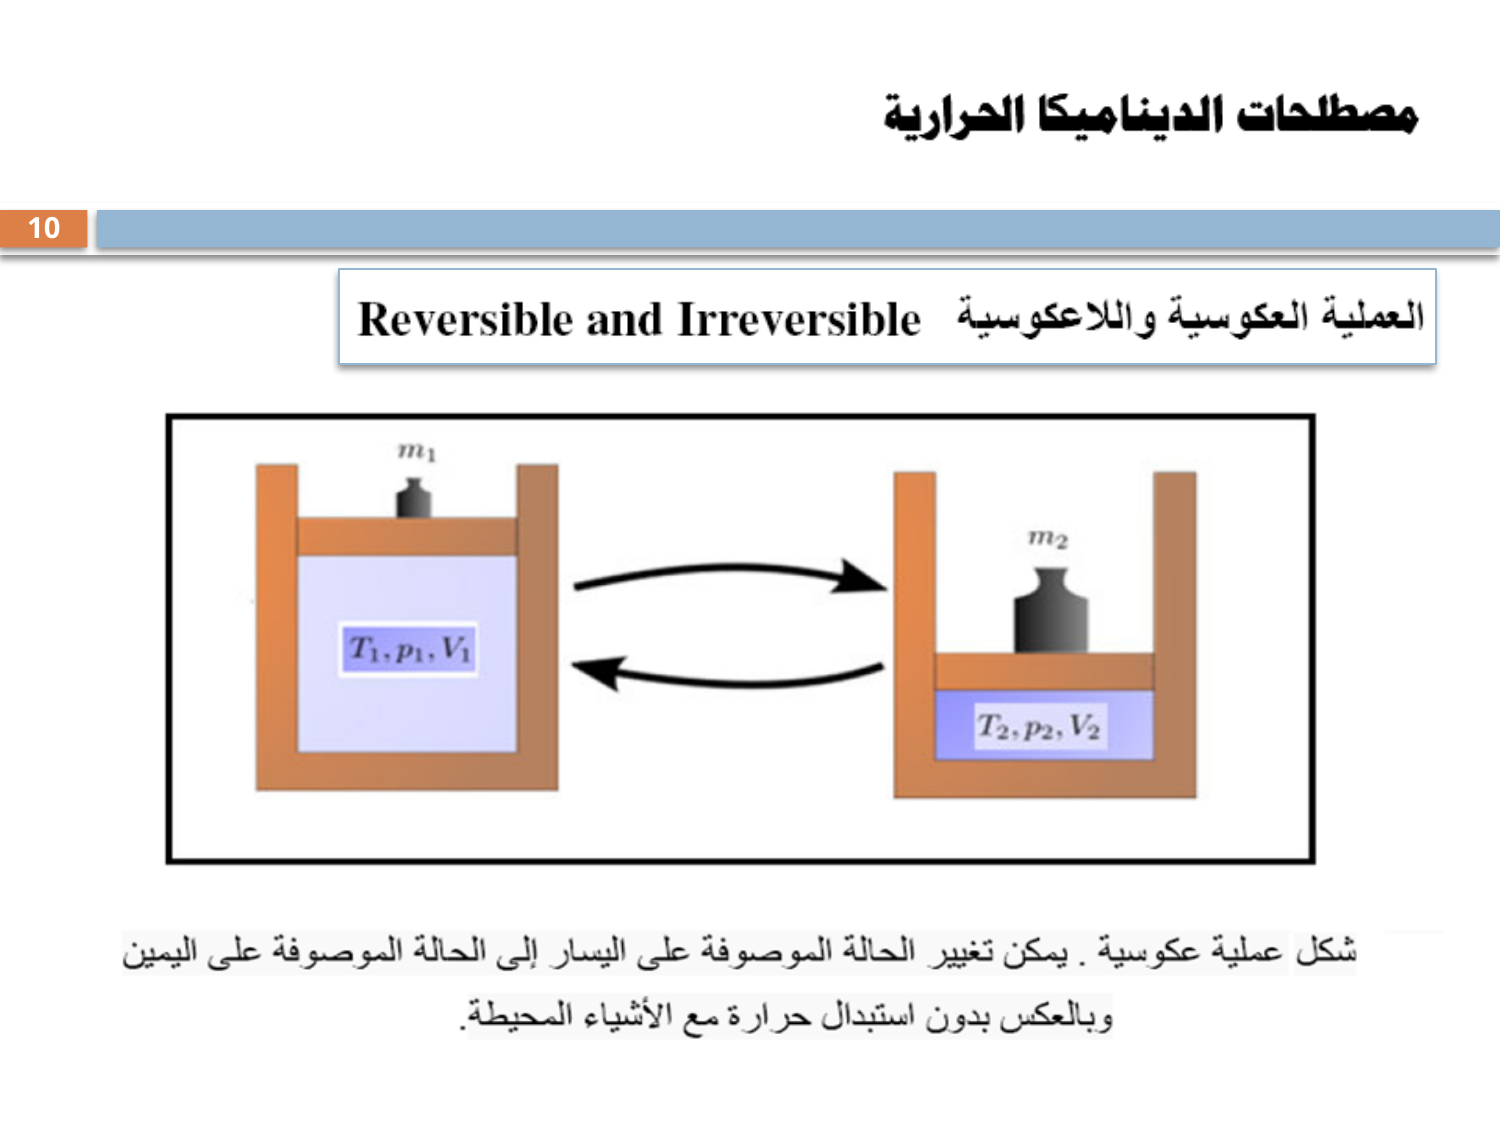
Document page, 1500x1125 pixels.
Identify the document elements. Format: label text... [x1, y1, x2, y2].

slide_number 10 [0, 208, 88, 249]
picture [158, 399, 1325, 891]
picture [339, 269, 1436, 364]
picture [116, 913, 1446, 1101]
picture [855, 69, 1431, 173]
